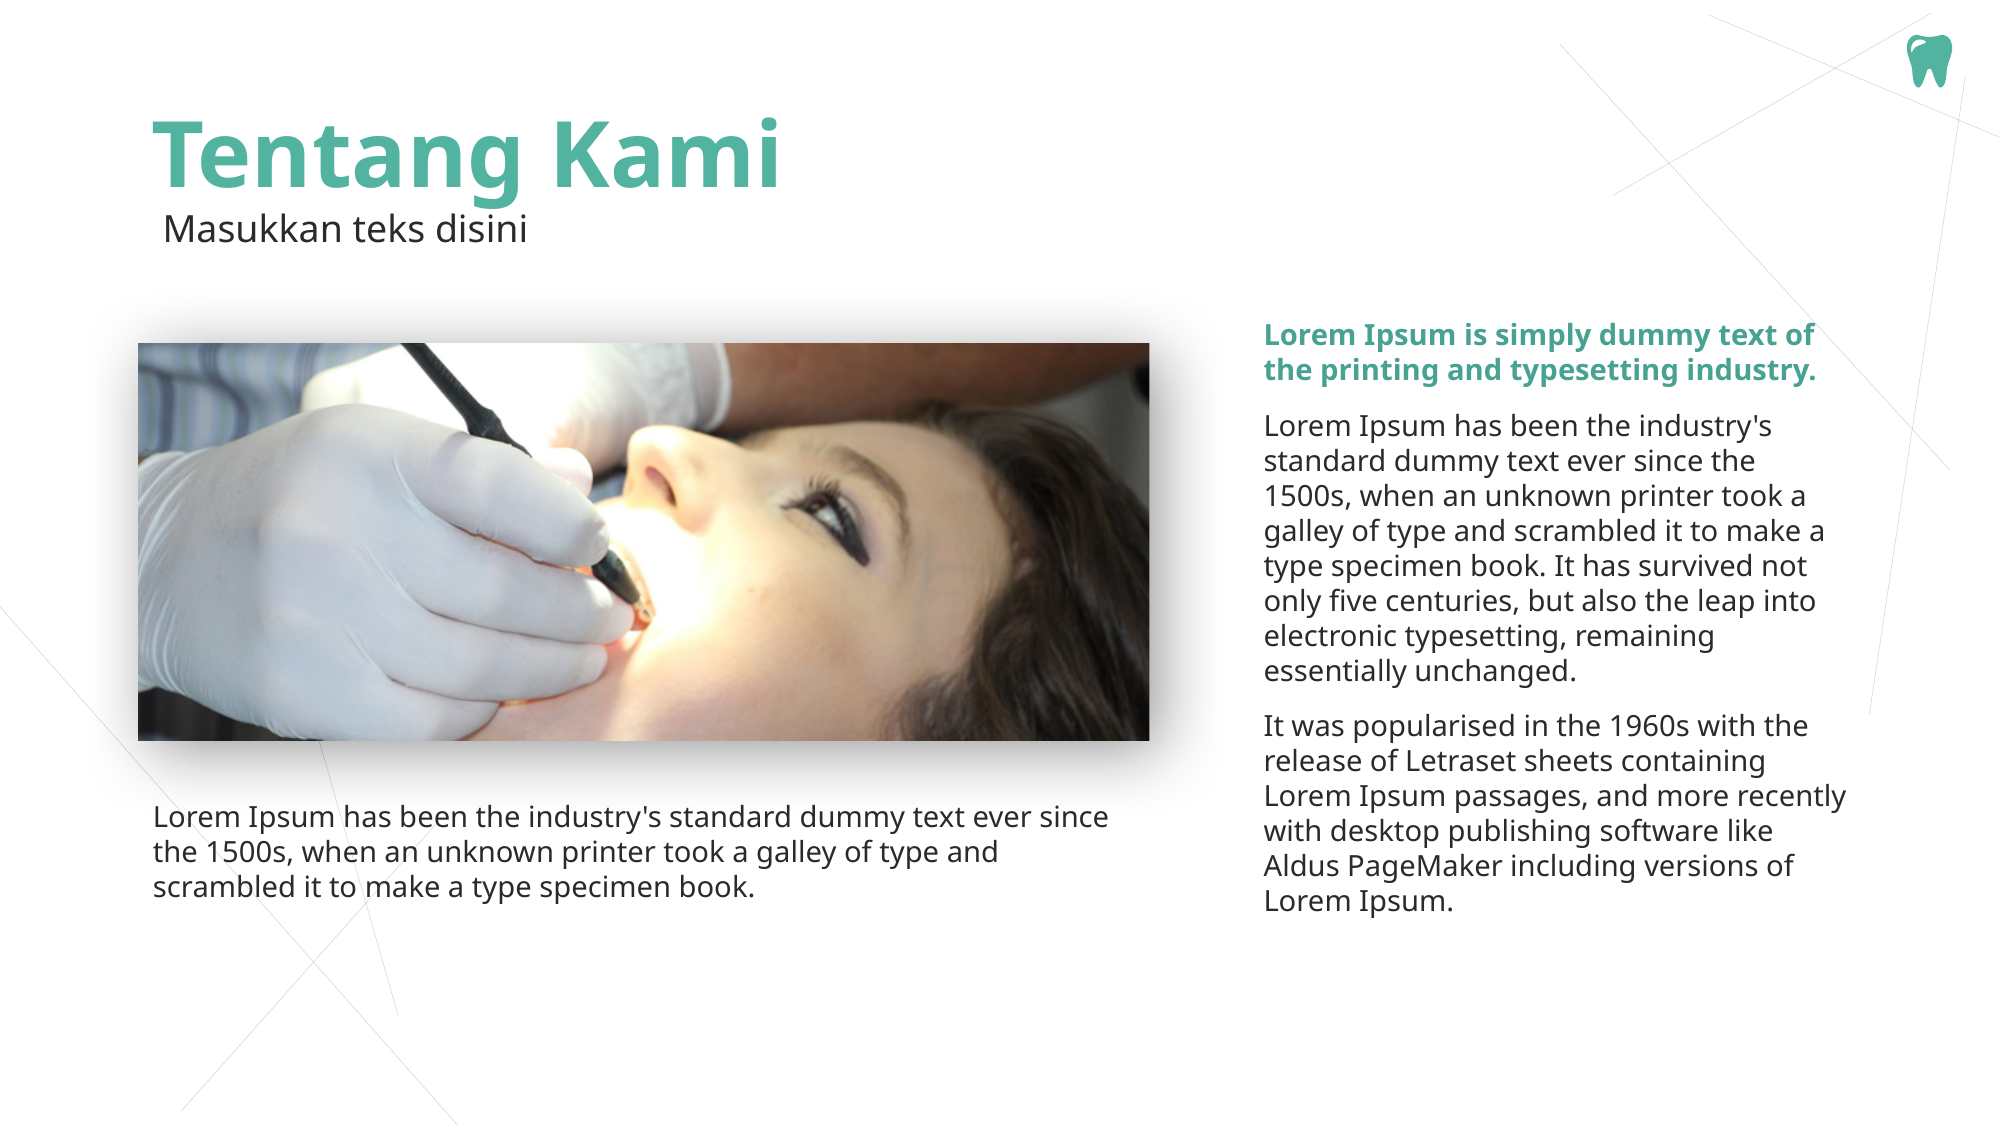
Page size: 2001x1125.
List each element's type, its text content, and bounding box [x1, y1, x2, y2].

text_box Lorem Ipsum has been the industry's standard dummy text ever since the 1500s, when an unknown printer took a galley of type and scrambled it to make a type specimen book. [138, 791, 1150, 911]
list Masukkan teks disini [147, 202, 1871, 262]
text_box Lorem Ipsum is simply dummy text of the printing and typesetting industry. Lorem Ipsum has been the industry's standard dummy text ever since the 1500s, when an unknown printer took a galley of type and scrambled it to make a type specimen book. It has survived not only five centuries, but also the leap into electronic typesetting, remaining essentially unchanged. It was popularised in the 1960s with the release of Letraset sheets containing Lorem Ipsum passages, and more recently with desktop publishing software like Aldus PageMaker including versions of Lorem Ipsum. [1248, 308, 1862, 925]
title Tentang Kami [135, 59, 1860, 215]
picture [138, 343, 1150, 741]
